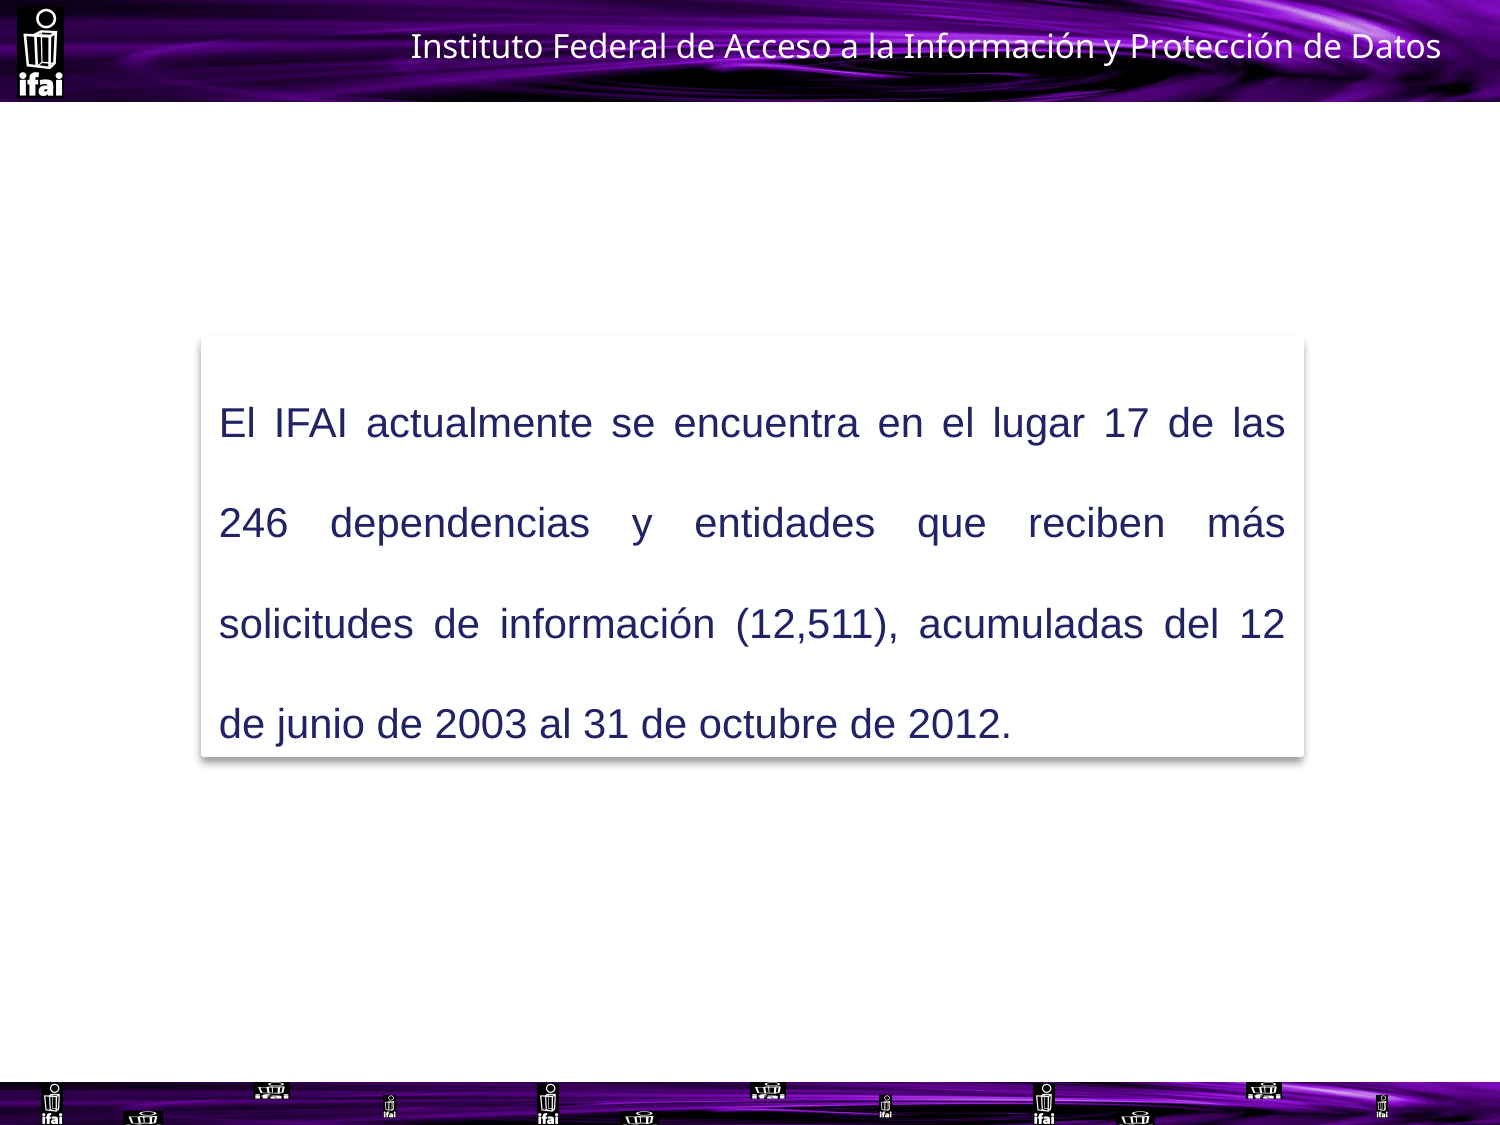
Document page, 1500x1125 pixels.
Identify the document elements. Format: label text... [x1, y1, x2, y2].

picture [0, 0, 1500, 102]
picture [0, 1082, 1500, 1125]
text_box El IFAI actualmente se encuentra en el lugar 17 de las 246 dependencias y entidades que reciben más solicitudes de información (12,511), acumuladas del 12 de junio de 2003 al 31 de octubre de 2012. [201, 336, 1304, 757]
